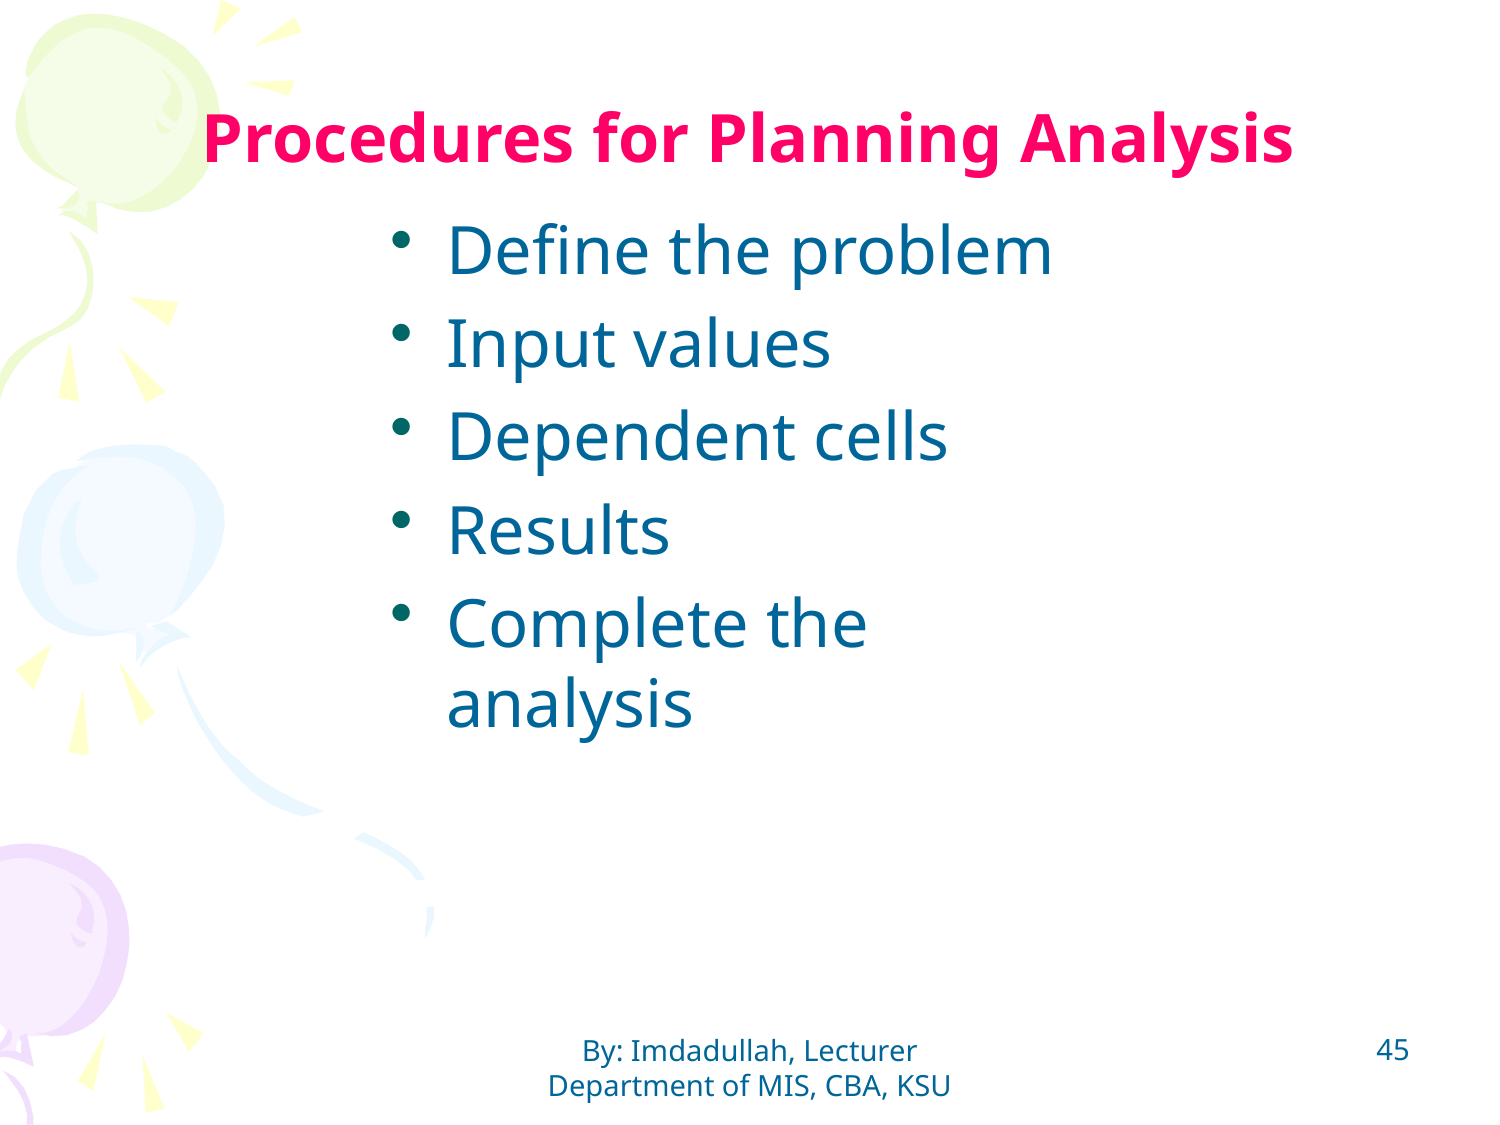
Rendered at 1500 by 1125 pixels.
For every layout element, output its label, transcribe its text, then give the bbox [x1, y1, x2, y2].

list Define the problem Input values Dependent cells Results Complete the analysis [374, 199, 1126, 876]
title Procedures for Planning Analysis [51, 83, 1446, 185]
slide_number 45 [1074, 1023, 1426, 1100]
footer By: Imdadullah, Lecturer Department of MIS, CBA, KSU [512, 1024, 988, 1101]
